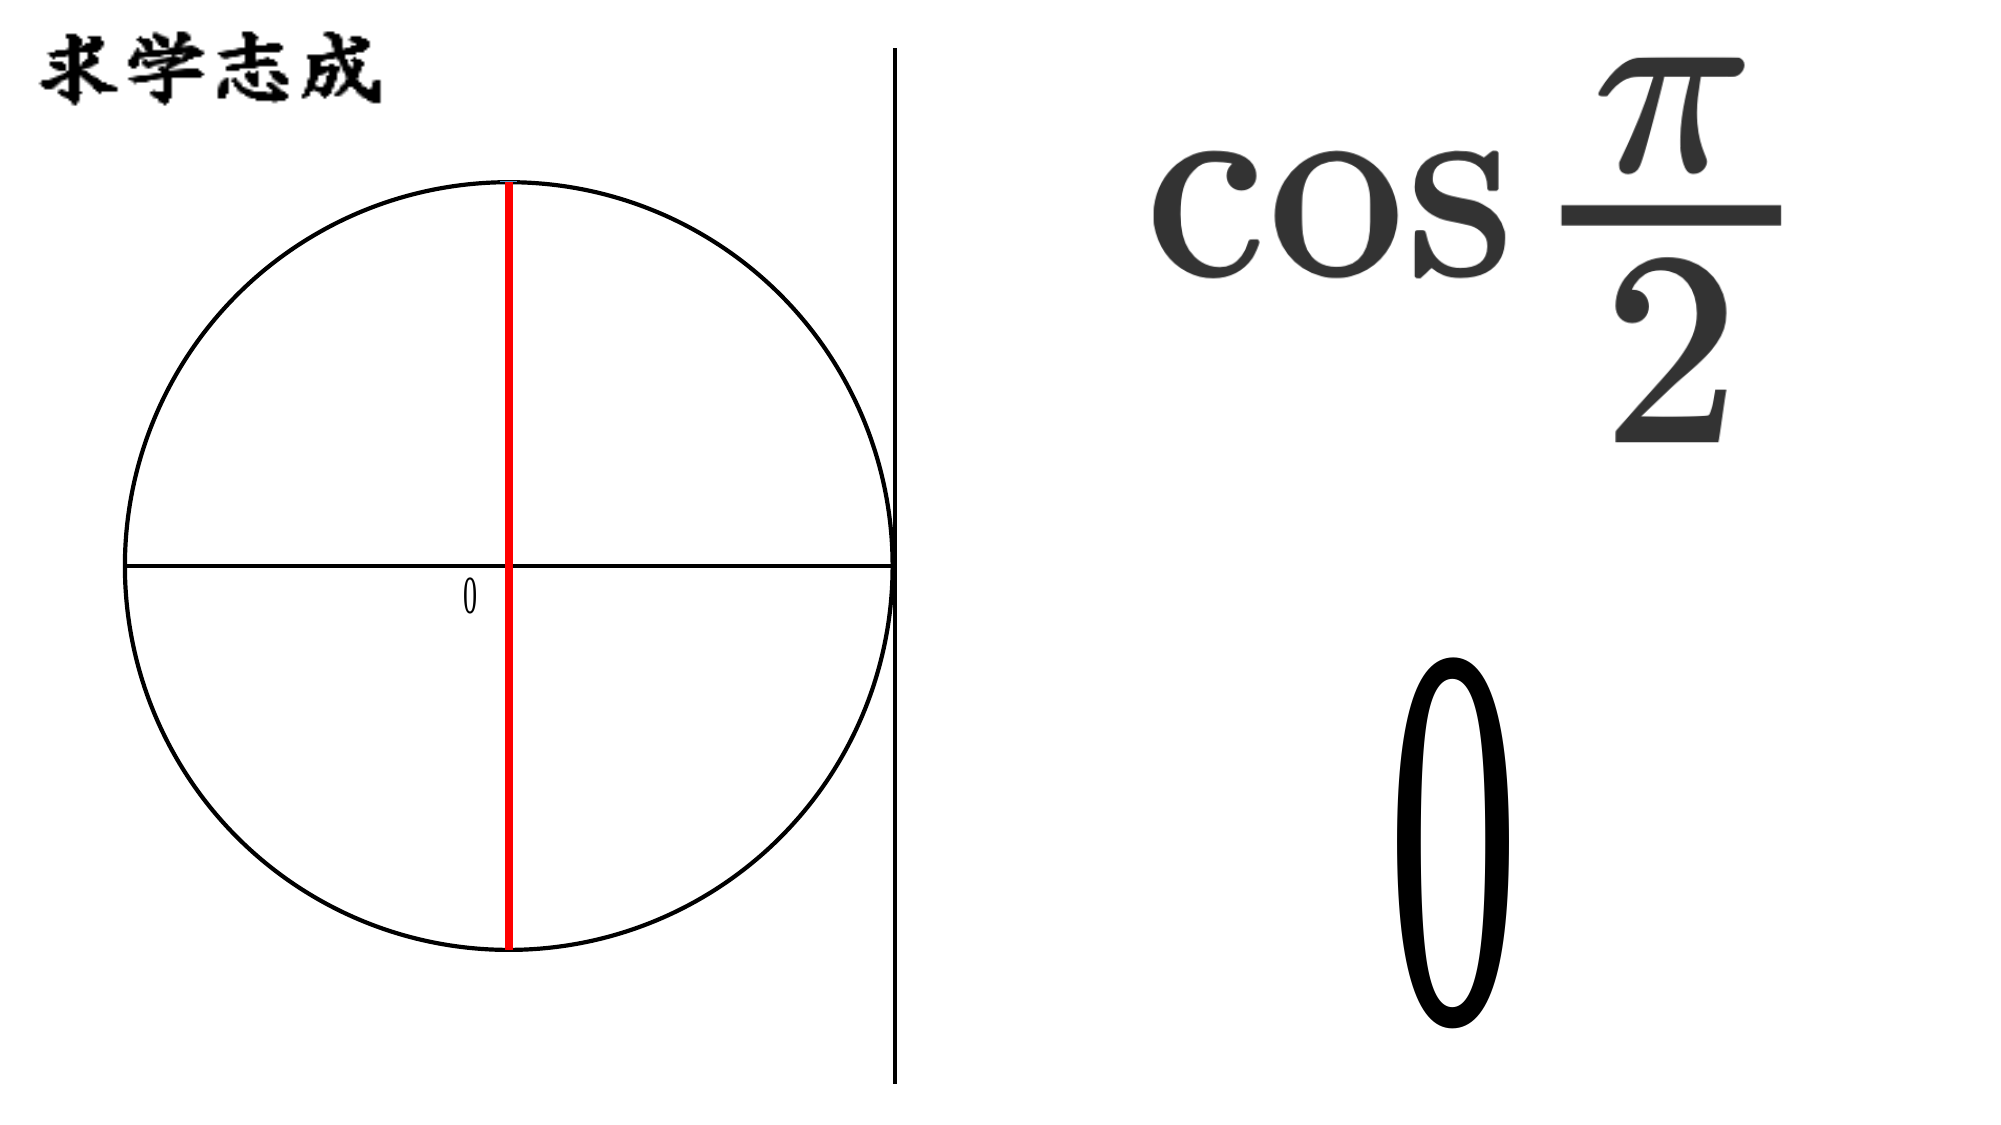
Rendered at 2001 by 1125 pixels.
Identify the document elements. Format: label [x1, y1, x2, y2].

text_box [1387, 534, 1652, 1084]
text_box [463, 566, 492, 620]
text_box [123, 181, 893, 951]
picture [1096, 0, 1841, 500]
picture [18, 0, 403, 166]
